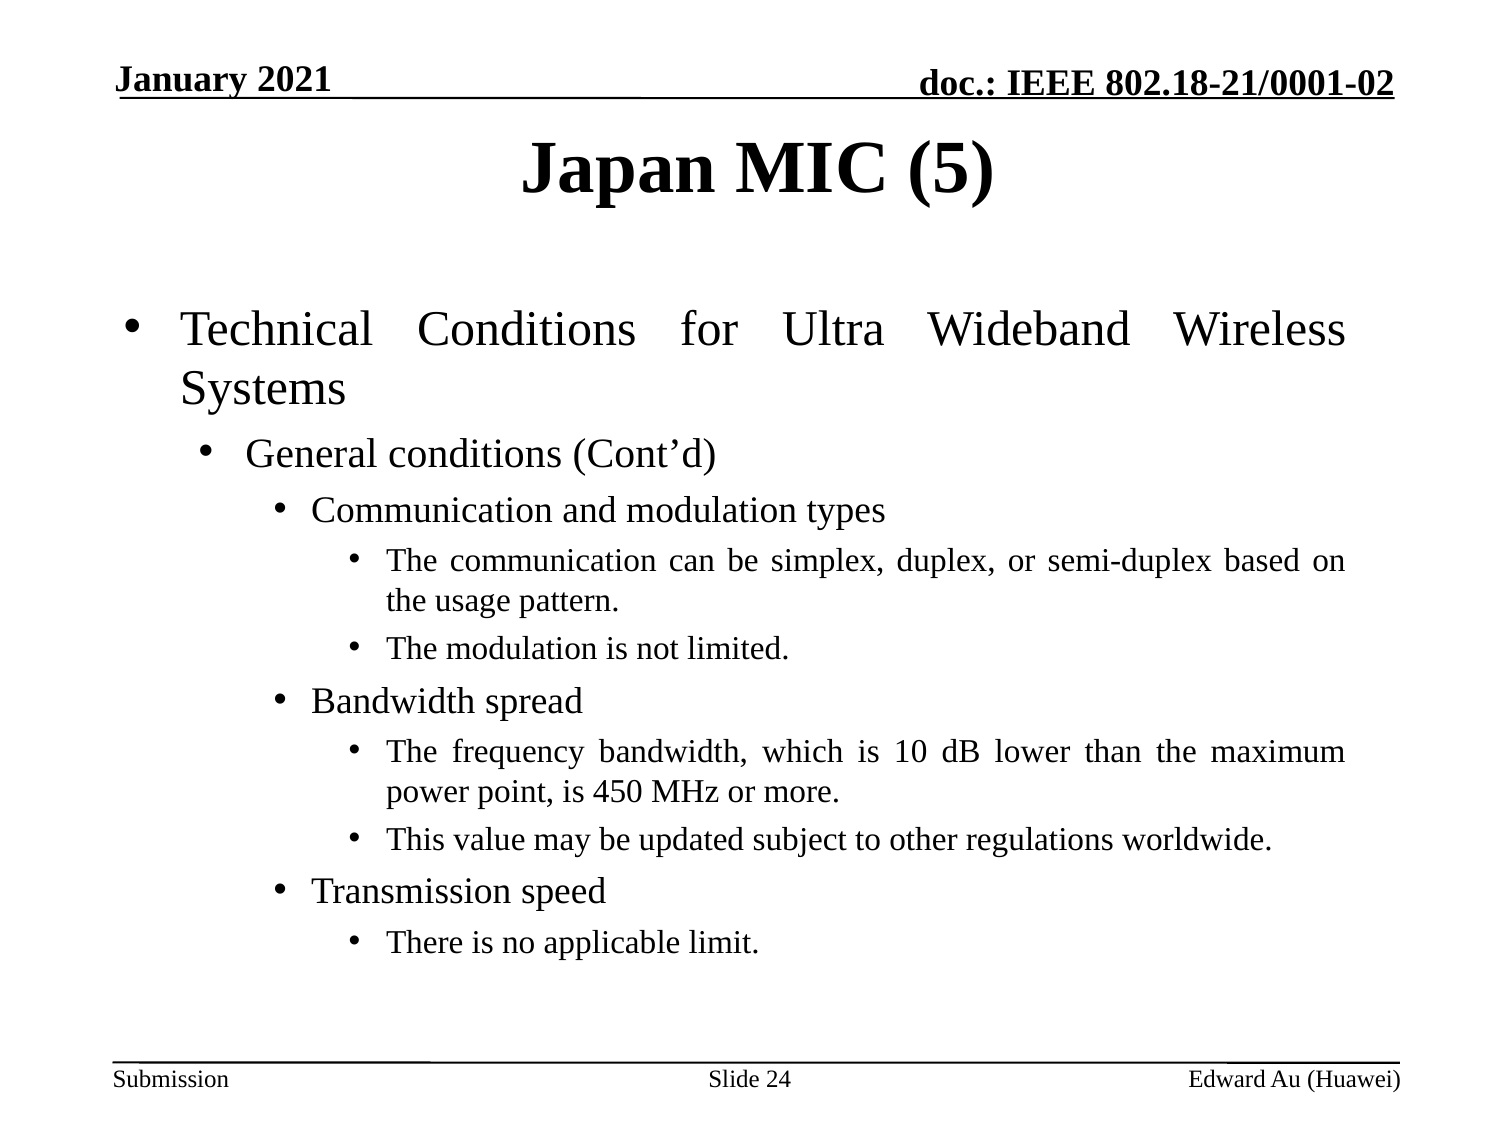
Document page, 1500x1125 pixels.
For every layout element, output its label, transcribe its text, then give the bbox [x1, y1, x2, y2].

slide_number Slide 24 [699, 1061, 800, 1123]
footer Edward Au (Huawei) [902, 1061, 1402, 1093]
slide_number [114, 54, 493, 100]
list Technical Conditions for Ultra Wideband Wireless Systems General conditions (Cont’d) Communication and modulation types The communication can be simplex, duplex, or semi-duplex based on the usage pattern. The modulation is not limited. Bandwidth spread The frequency bandwidth, which is 10 dB lower than the maximum power point, is 450 MHz or more. This value may be updated subject to other regulations worldwide. Transmission speed There is no applicable limit. [108, 287, 1363, 1063]
title Japan MIC (5) [120, 99, 1396, 226]
